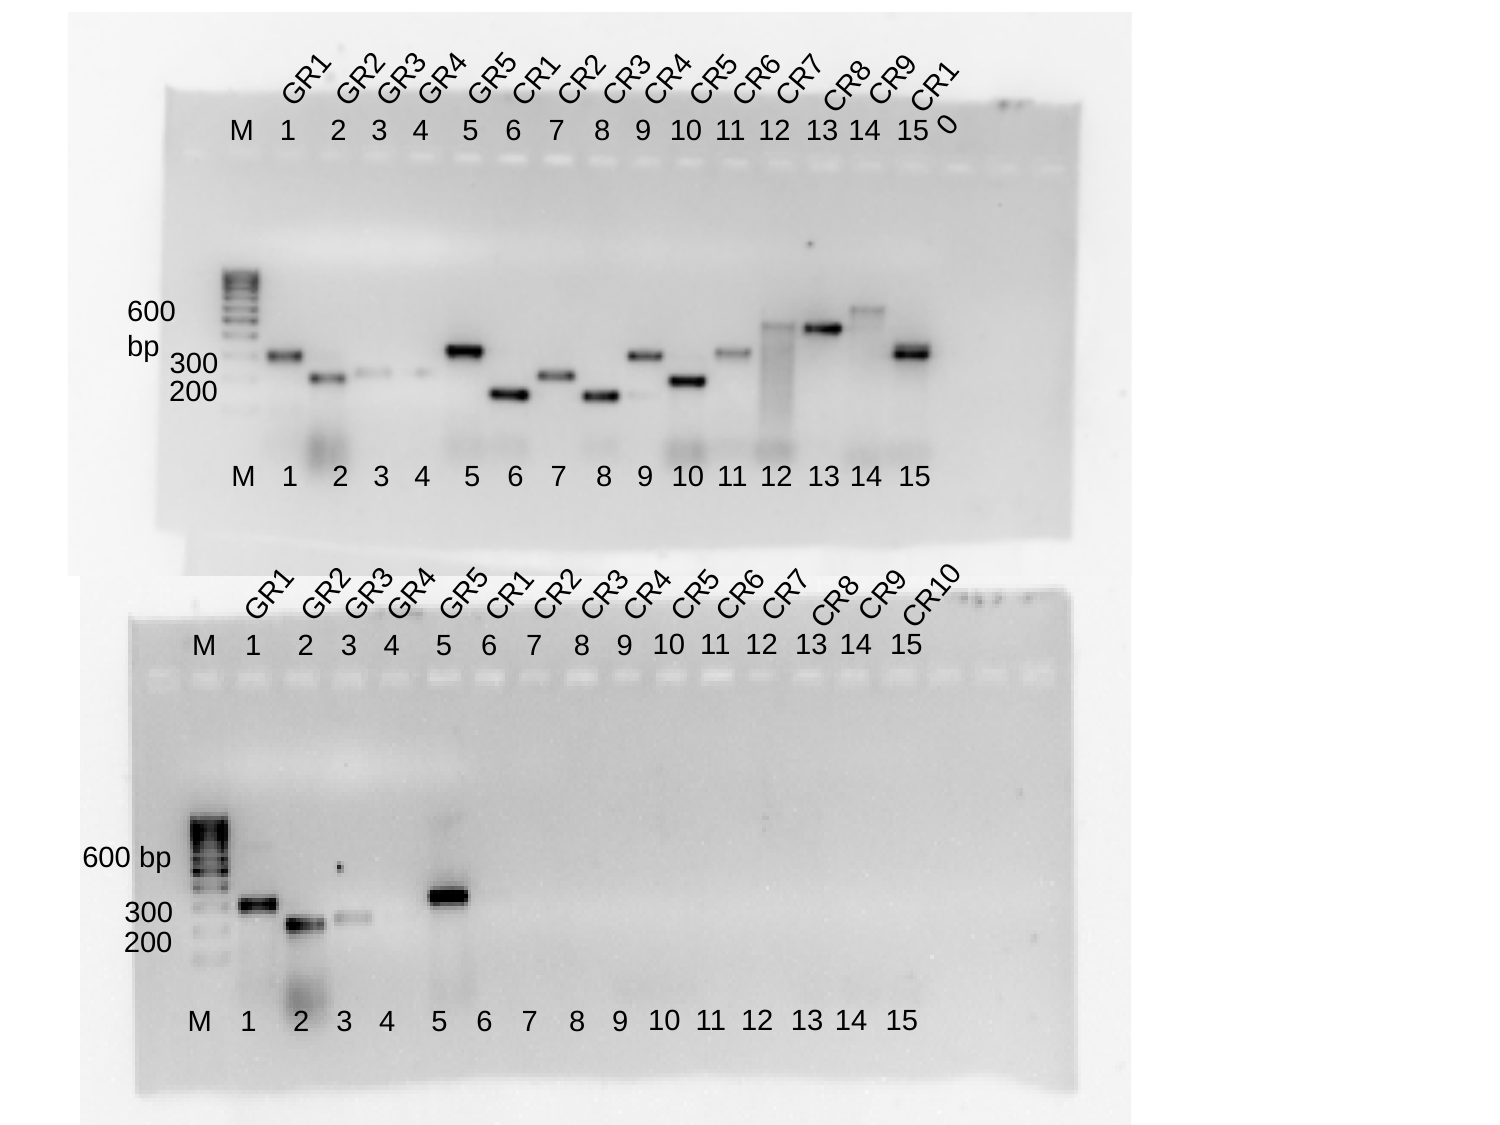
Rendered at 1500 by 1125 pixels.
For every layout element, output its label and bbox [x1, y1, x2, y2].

text_box [67, 537, 1132, 1125]
text_box [67, 12, 1132, 537]
